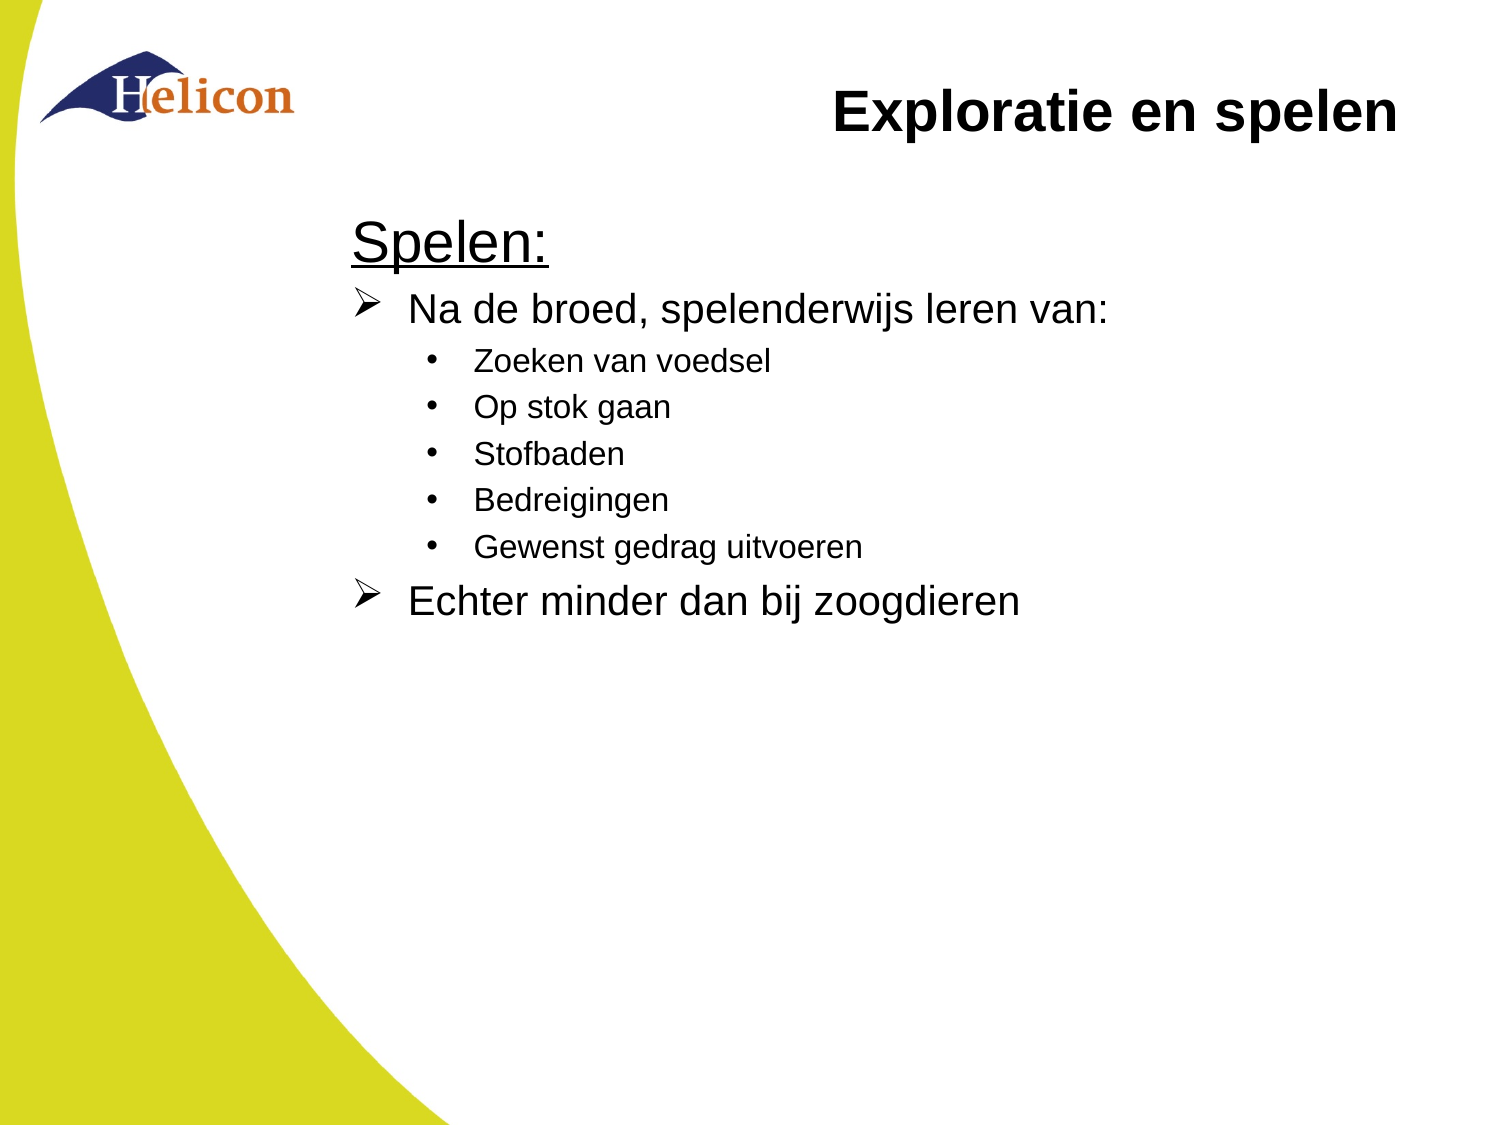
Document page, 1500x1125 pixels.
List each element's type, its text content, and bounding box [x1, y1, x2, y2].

title Exploratie en spelen [324, 54, 1415, 161]
picture [0, 0, 1500, 1125]
list Spelen: Na de broed, spelenderwijs leren van: Zoeken van voedsel Op stok gaan Stofbaden Bedreigingen Gewenst gedrag uitvoeren Echter minder dan bij zoogdieren [336, 196, 1425, 1005]
